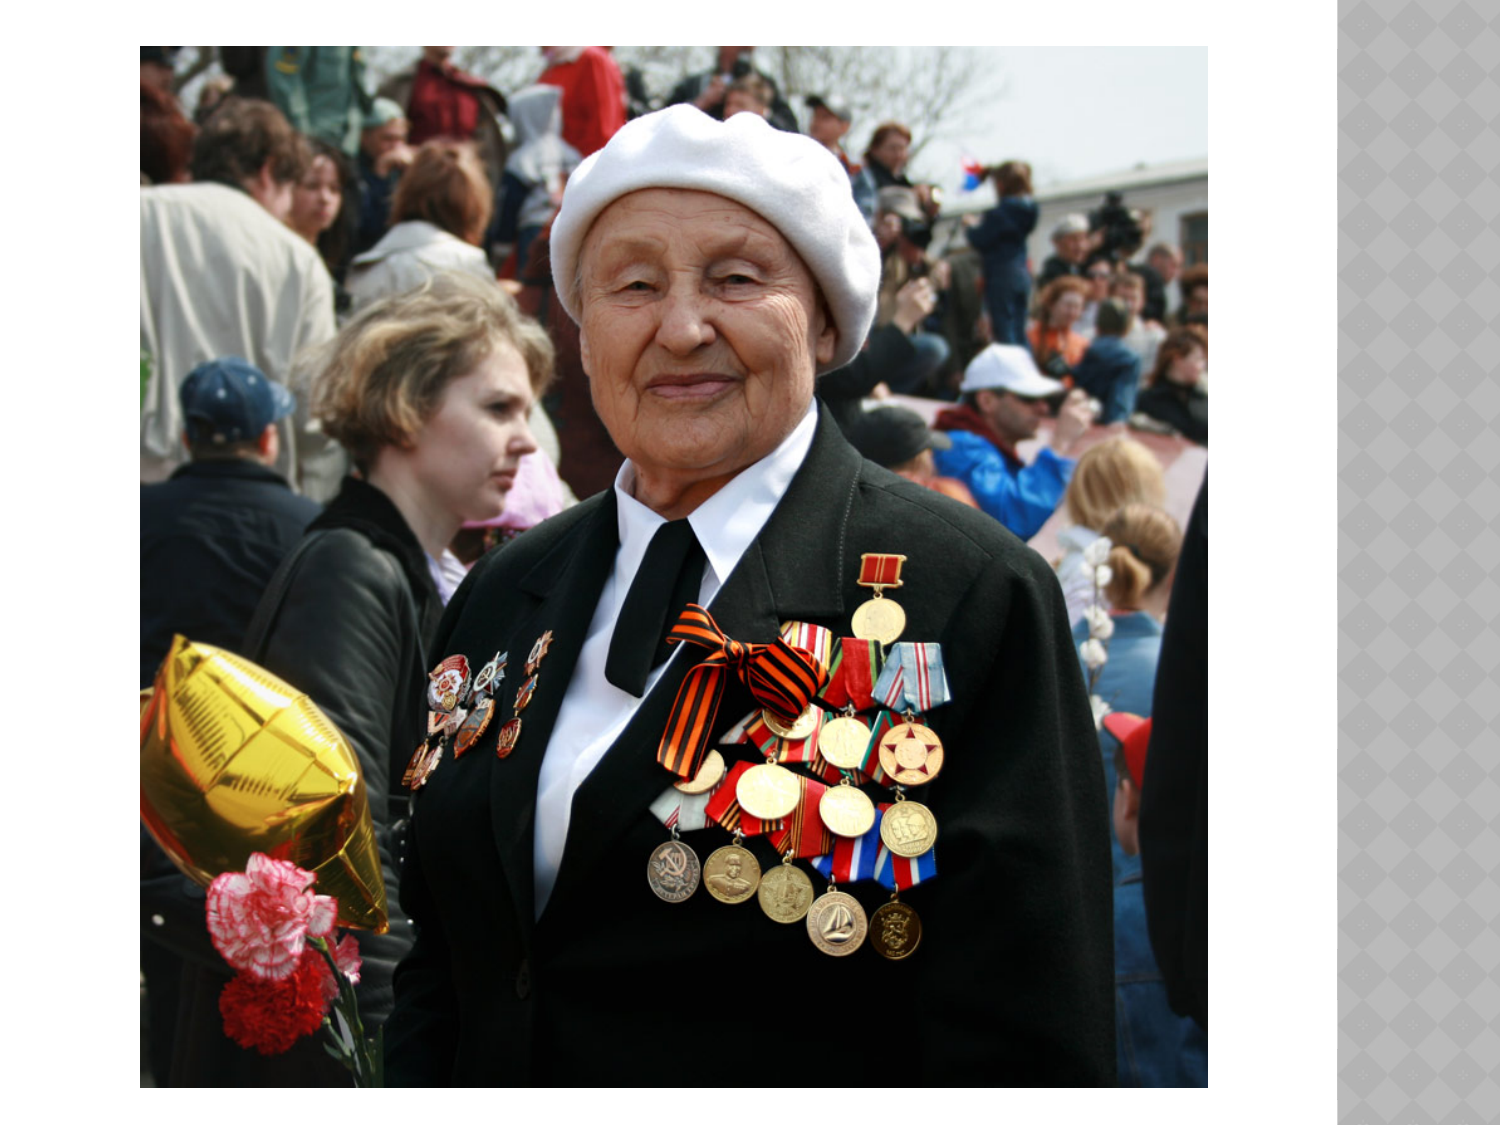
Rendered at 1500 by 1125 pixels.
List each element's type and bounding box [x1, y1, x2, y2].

picture [140, 46, 1208, 1088]
